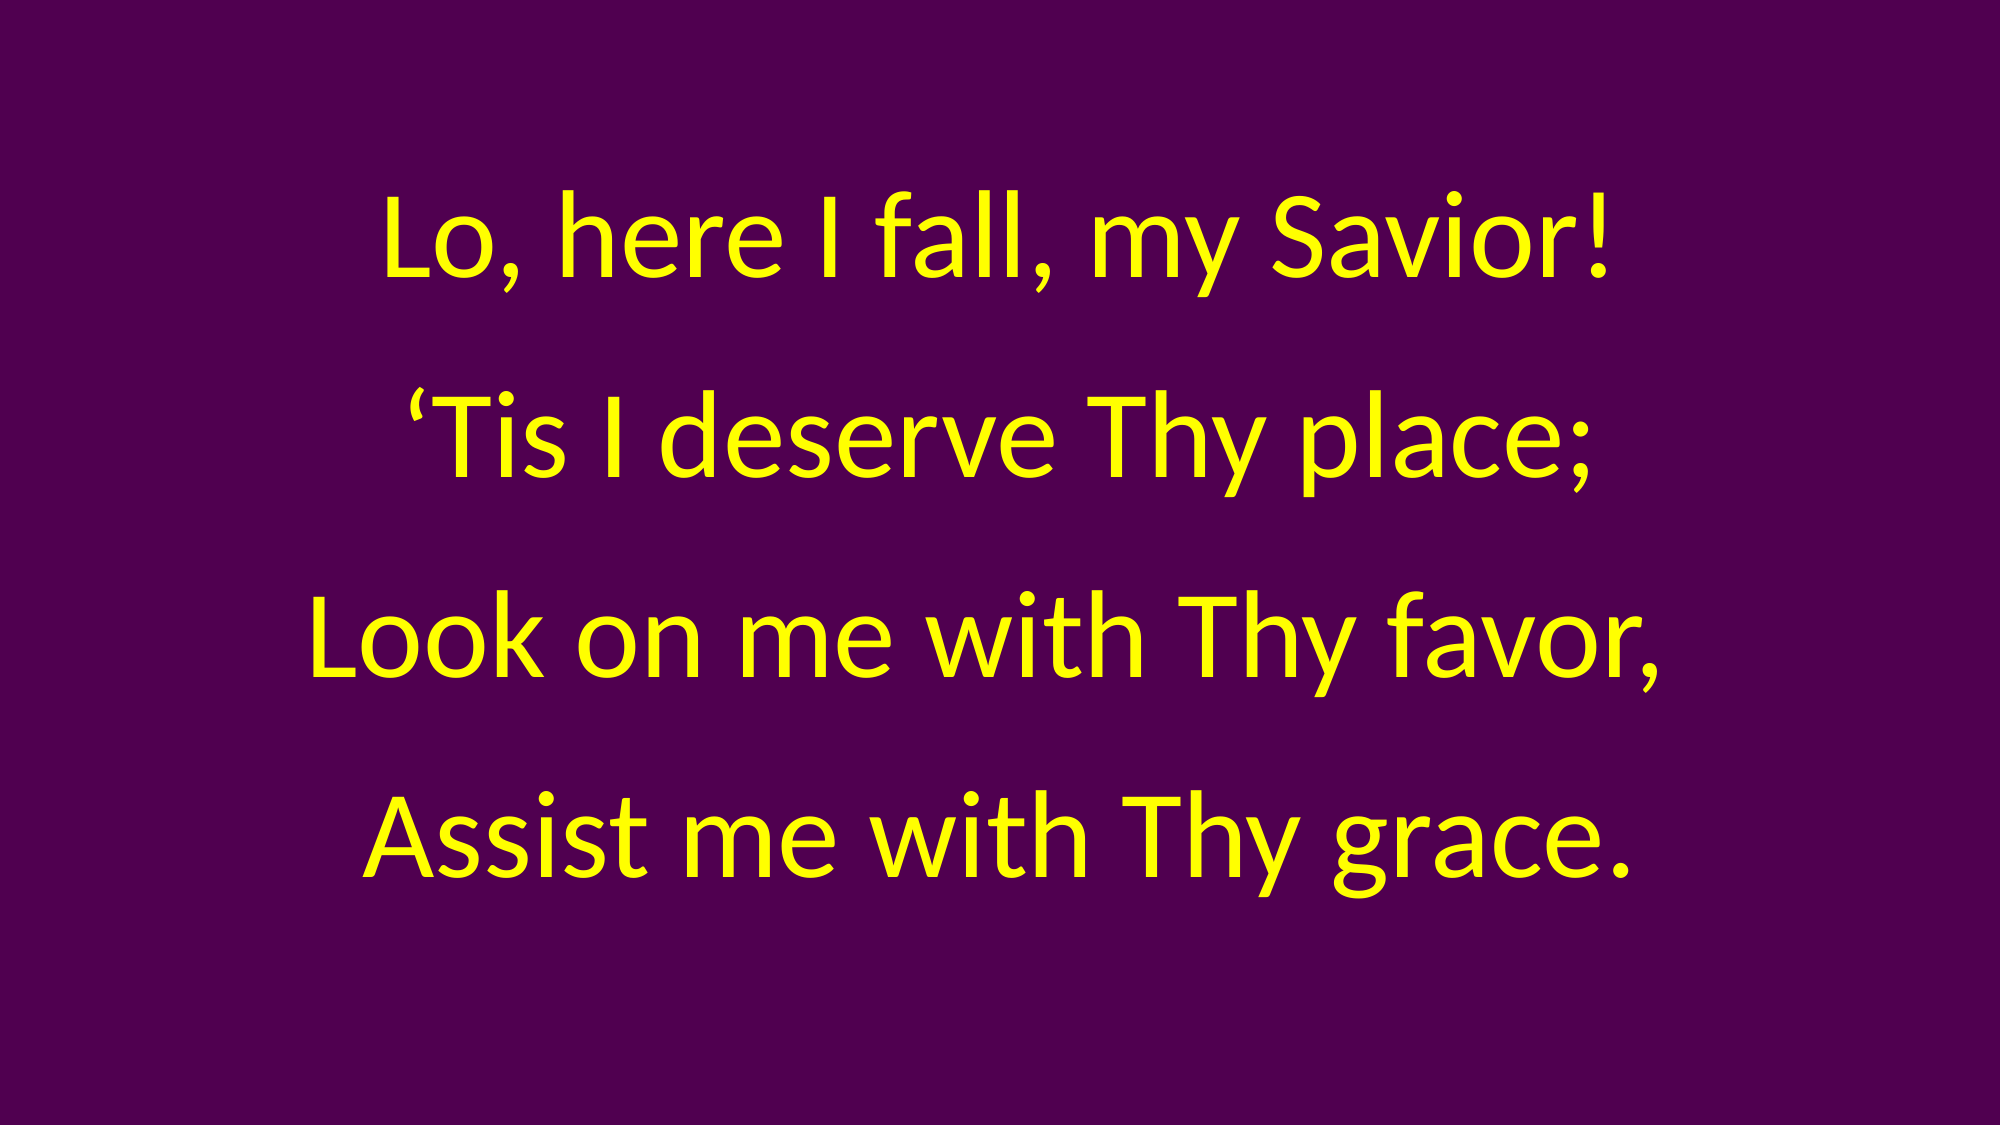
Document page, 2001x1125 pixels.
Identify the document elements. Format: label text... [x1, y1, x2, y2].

text_box Lo, here I fall, my Savior! ‘Tis I deserve Thy place; Look on me with Thy favor, Assist me with Thy grace. [0, 145, 2000, 910]
